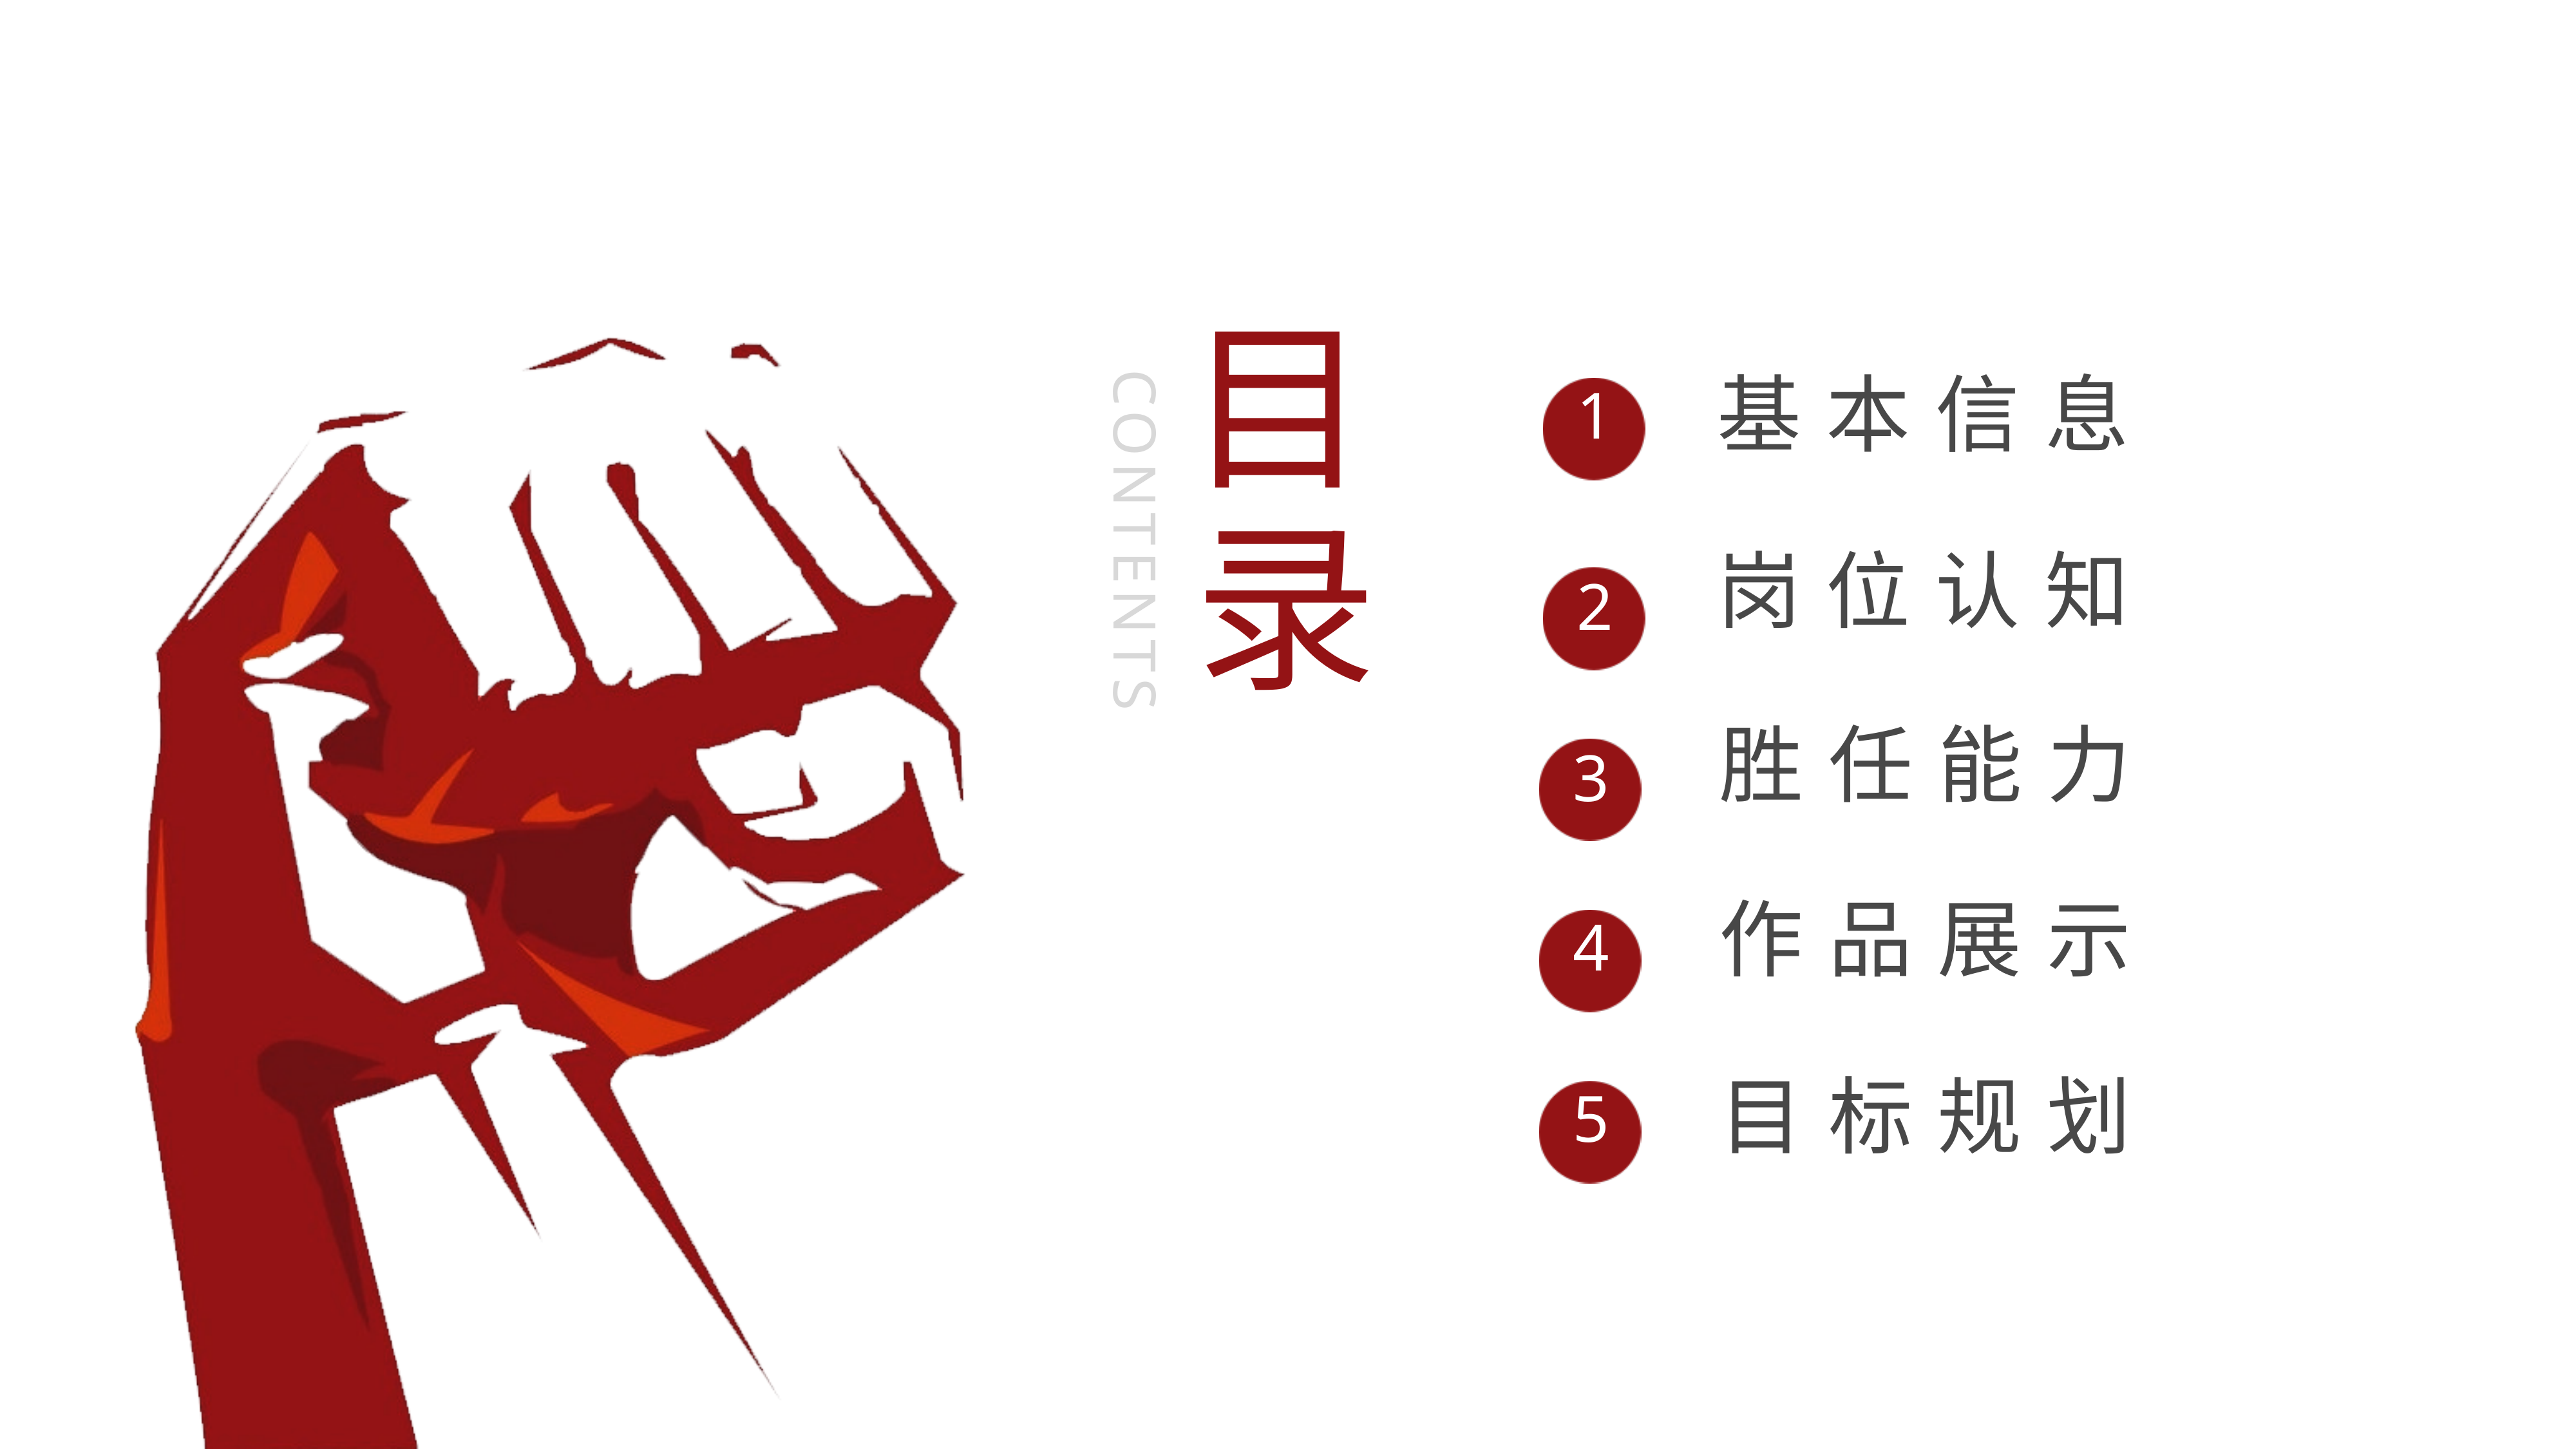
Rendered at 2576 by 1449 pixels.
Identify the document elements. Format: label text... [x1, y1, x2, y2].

picture [0, 250, 1055, 1449]
title 1 [1534, 375, 1656, 438]
title 5 [1530, 1078, 1652, 1142]
title 目标规划 [1719, 1079, 2170, 1161]
title 2 [1534, 566, 1656, 629]
picture [1539, 739, 1642, 842]
picture [1539, 1081, 1642, 1184]
title 4 [1530, 907, 1652, 970]
title 目录 [1186, 309, 1386, 698]
title 岗位认知 [1717, 554, 2166, 636]
picture [1543, 377, 1645, 480]
title 作品展示 [1719, 903, 2179, 985]
title 基本信息 [1717, 378, 2163, 460]
title 3 [1530, 737, 1652, 801]
picture [1543, 567, 1645, 670]
picture [1539, 910, 1642, 1012]
title CONTENTS [1113, 351, 1167, 728]
title 胜任能力 [1719, 728, 2163, 811]
